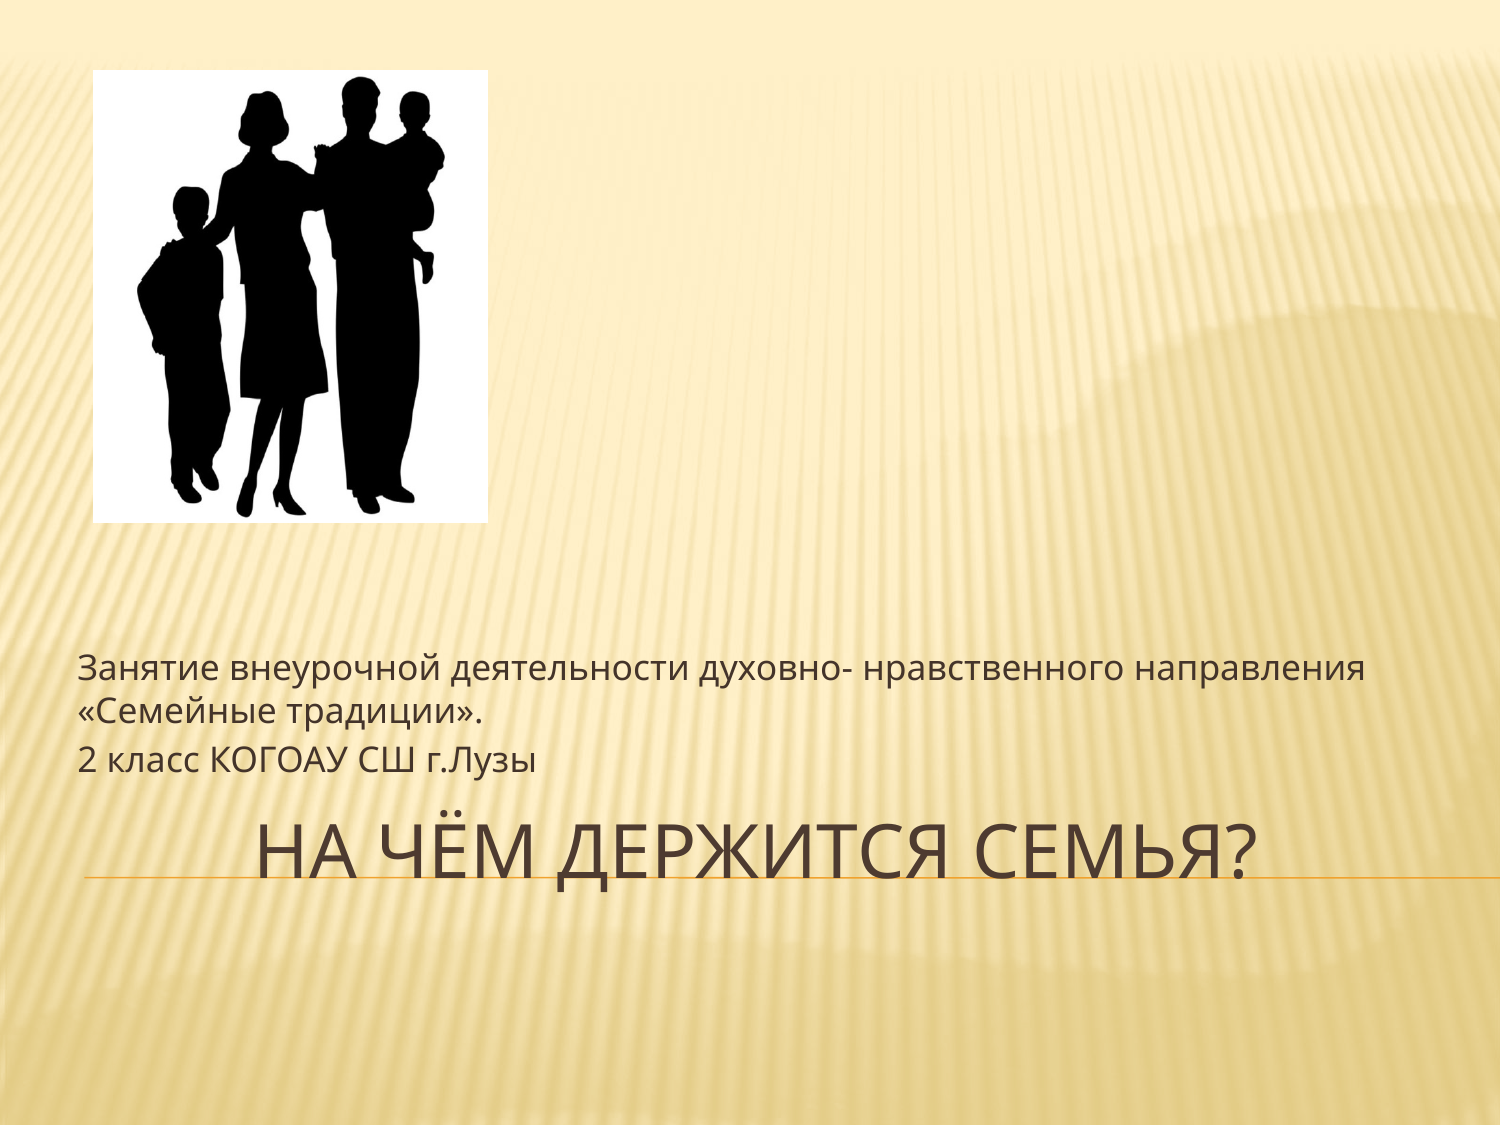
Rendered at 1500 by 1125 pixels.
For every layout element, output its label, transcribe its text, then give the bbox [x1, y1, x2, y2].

title НА чём держится семья? [62, 796, 1450, 997]
picture [93, 70, 488, 523]
subtitle Занятие внеурочной деятельности духовно- нравственного направления «Семейные традиции». 2 класс КОГОАУ СШ г.Лузы [62, 637, 1450, 788]
